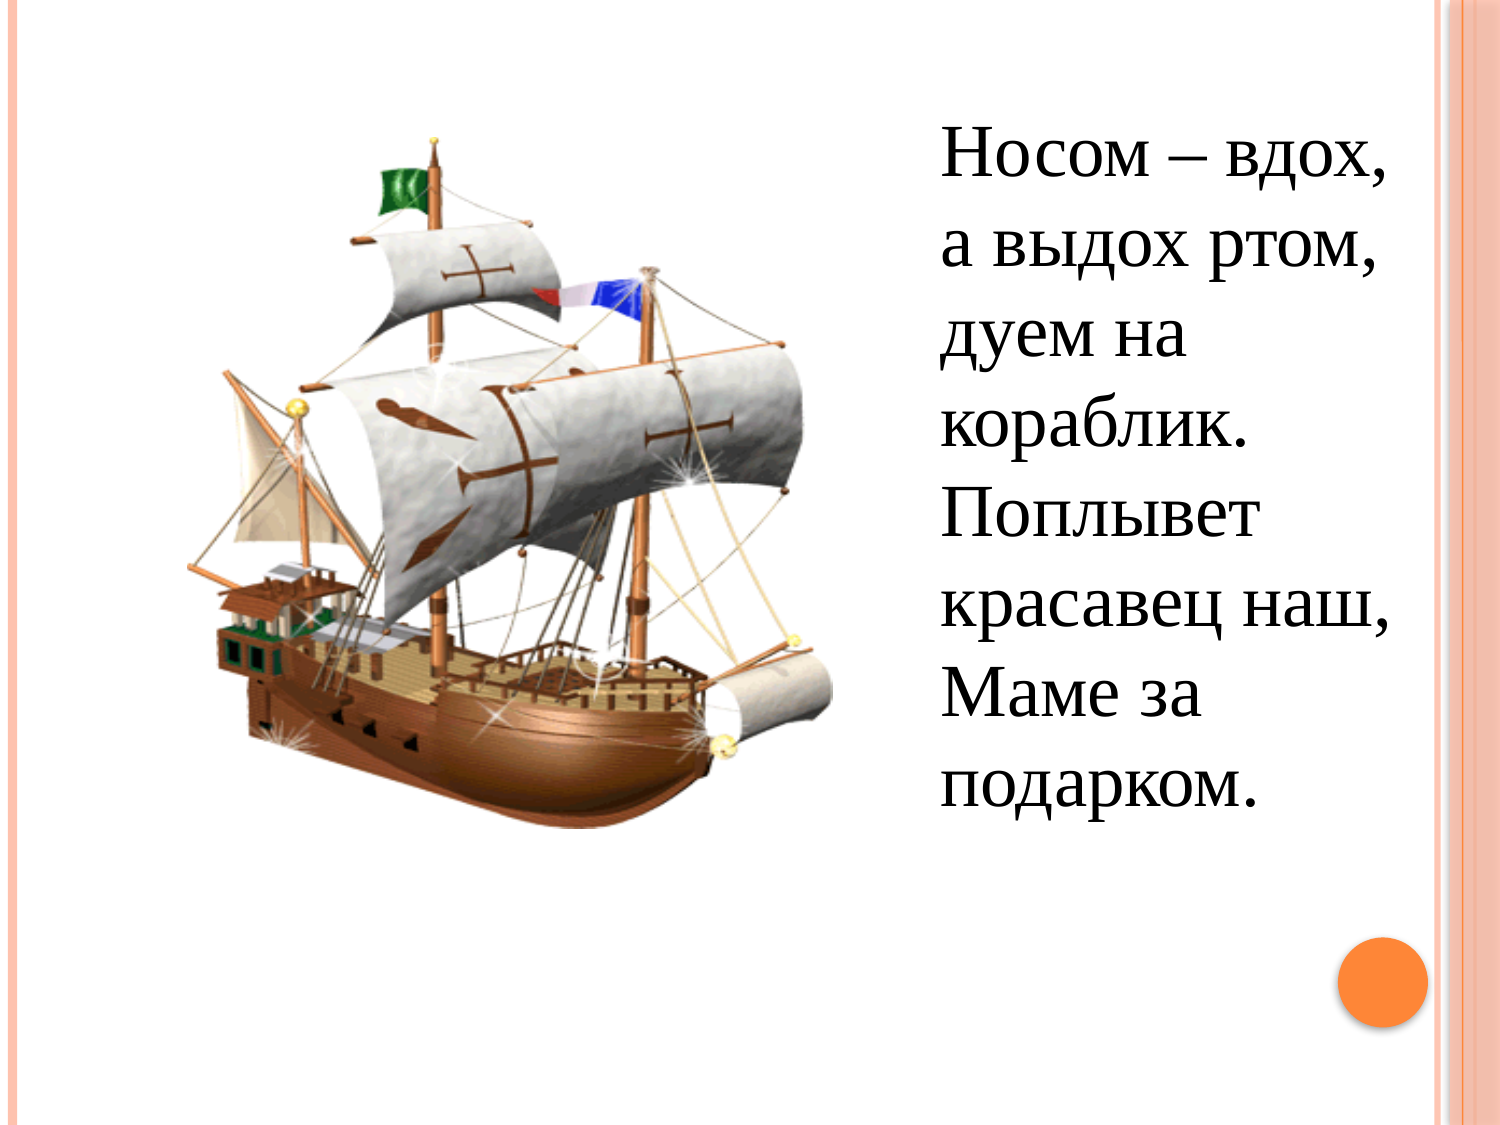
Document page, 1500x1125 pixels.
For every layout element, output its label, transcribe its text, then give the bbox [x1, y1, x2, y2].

text_box Носом – вдох, а выдох ртом, дуем на кораблик. Поплывет красавец наш, Маме за подарком. [925, 93, 1430, 829]
picture [186, 136, 834, 830]
